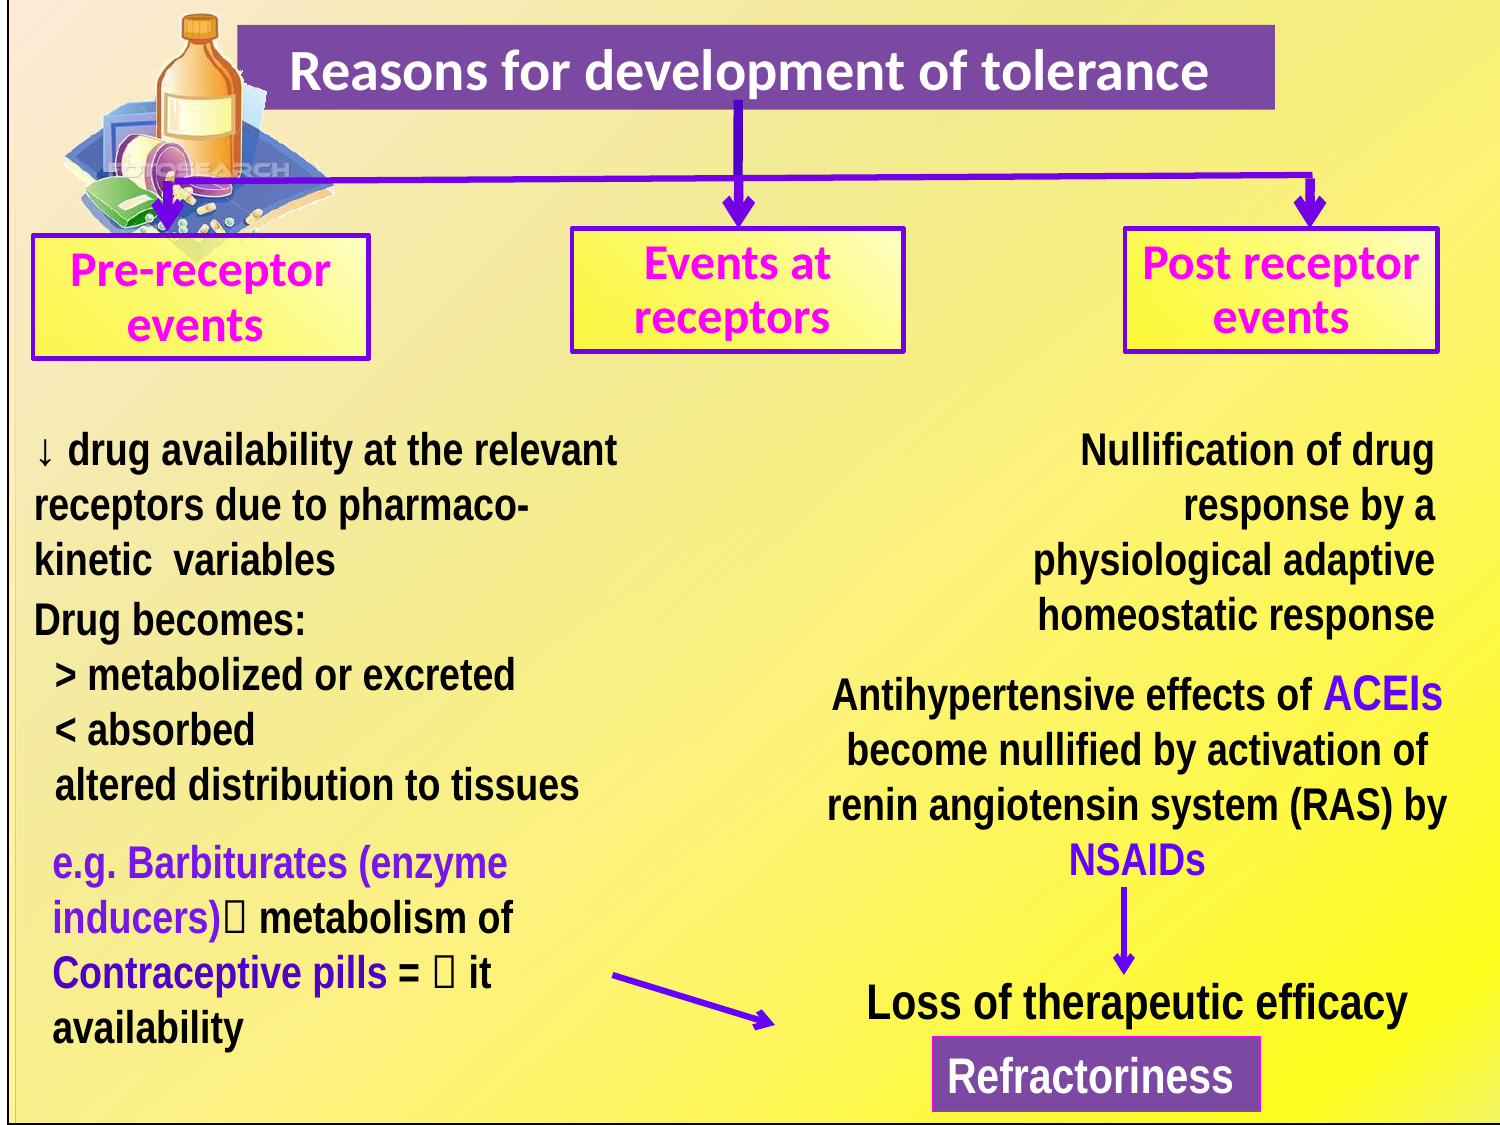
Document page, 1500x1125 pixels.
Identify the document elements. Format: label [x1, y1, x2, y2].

text_box [7, 0, 1500, 1125]
picture [62, 12, 335, 180]
text_box [571, 191, 904, 354]
text_box [1124, 178, 1438, 354]
text_box [612, 974, 776, 1026]
text_box [32, 180, 369, 361]
text_box [174, 99, 1313, 182]
